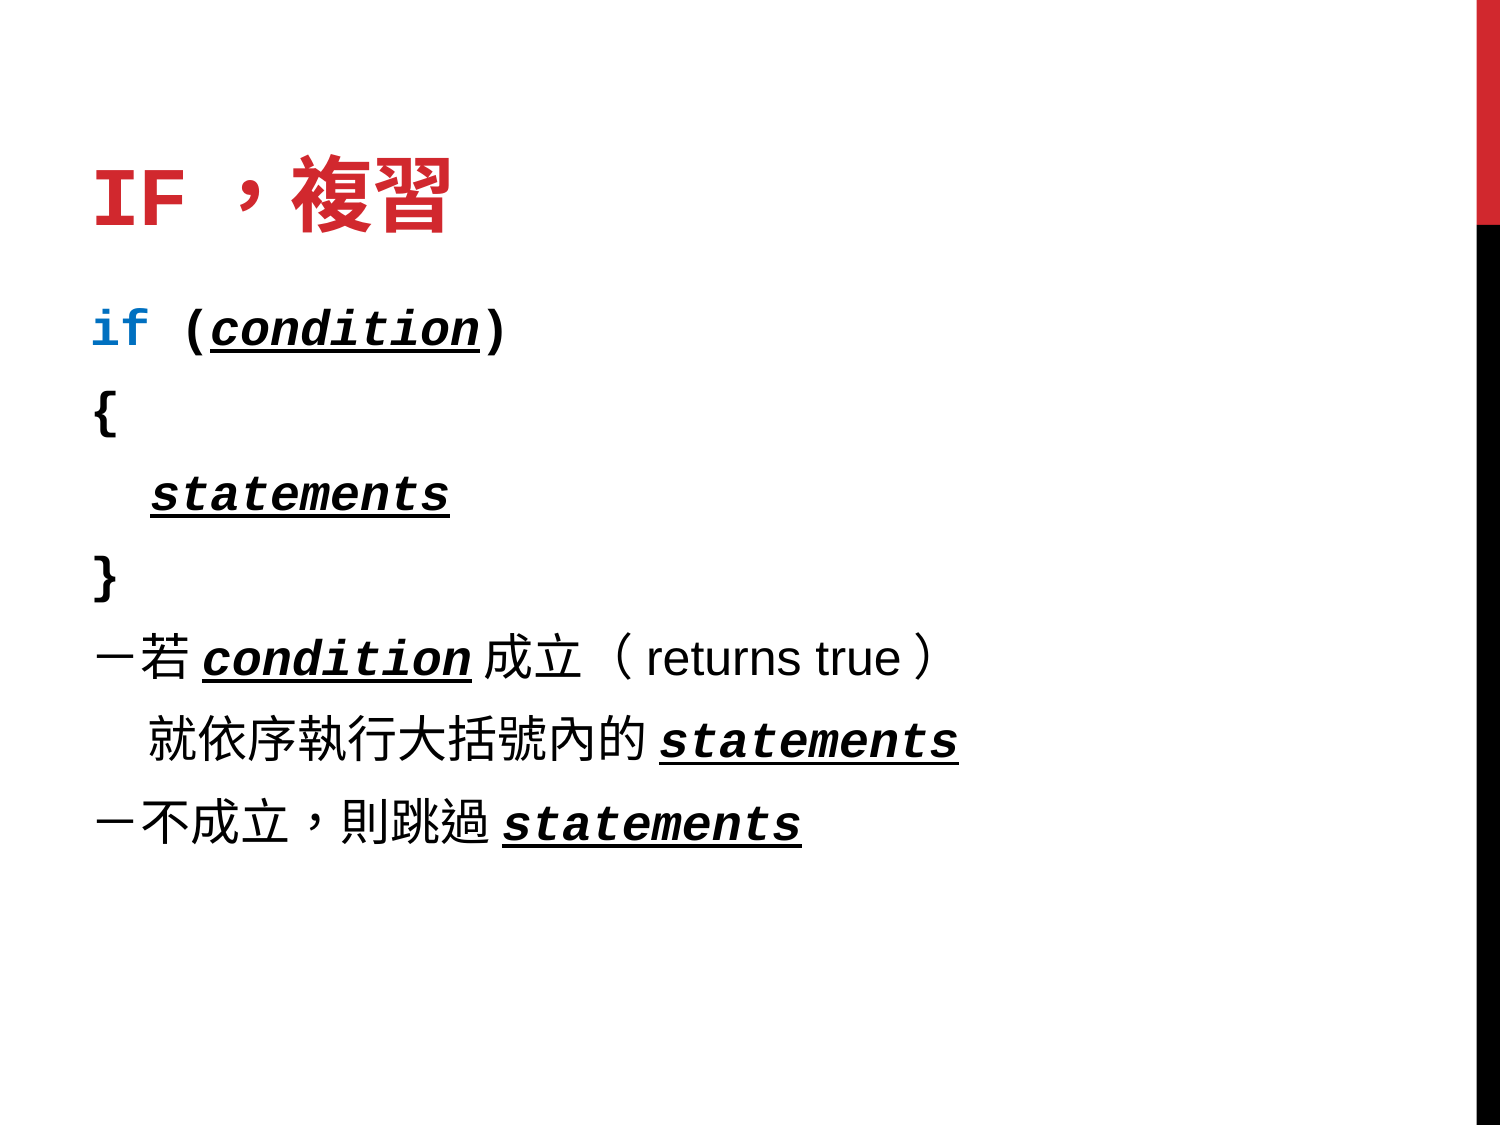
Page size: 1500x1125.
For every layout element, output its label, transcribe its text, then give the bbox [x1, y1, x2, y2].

list if (condition) { statements } －若condition成立（returns true） 就依序執行大括號內的statements －不成立，則跳過statements [75, 287, 1325, 1005]
title if，複習 [75, 25, 1025, 250]
